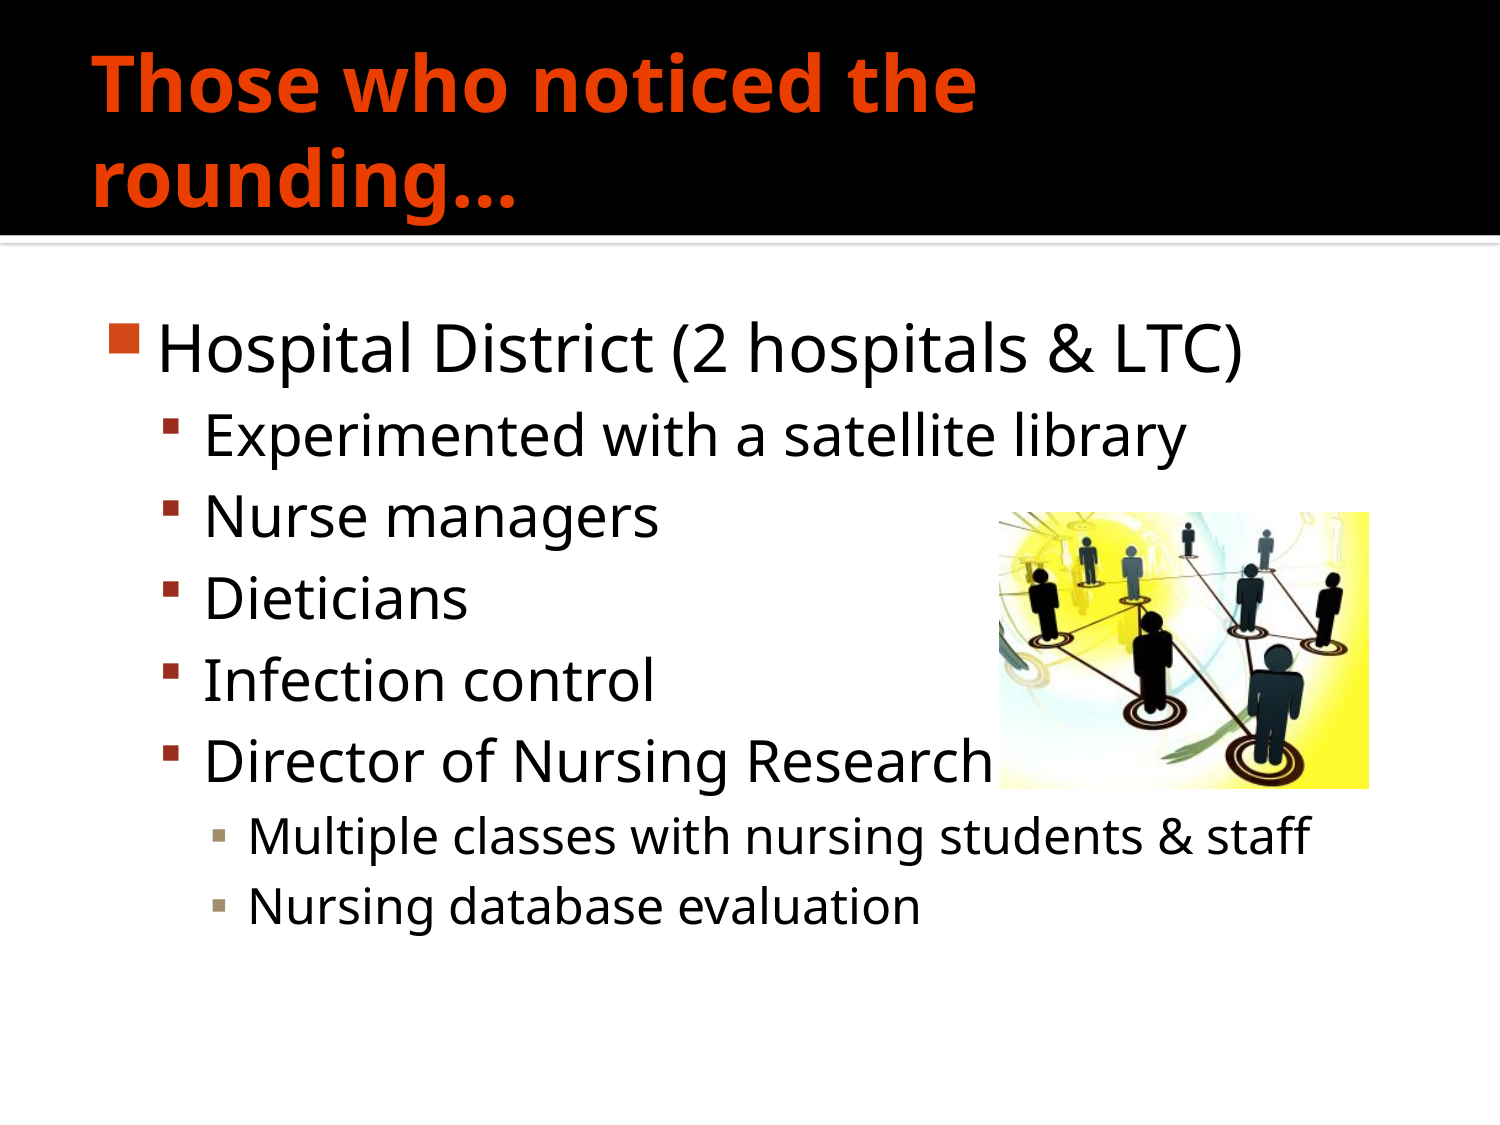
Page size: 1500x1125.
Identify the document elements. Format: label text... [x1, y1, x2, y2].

list Hospital District (2 hospitals & LTC) Experimented with a satellite library Nurse managers Dieticians Infection control Director of Nursing Research Multiple classes with nursing students & staff Nursing database evaluation [75, 291, 1425, 1050]
picture [999, 512, 1369, 790]
title Those who noticed the rounding… [75, 25, 1425, 231]
